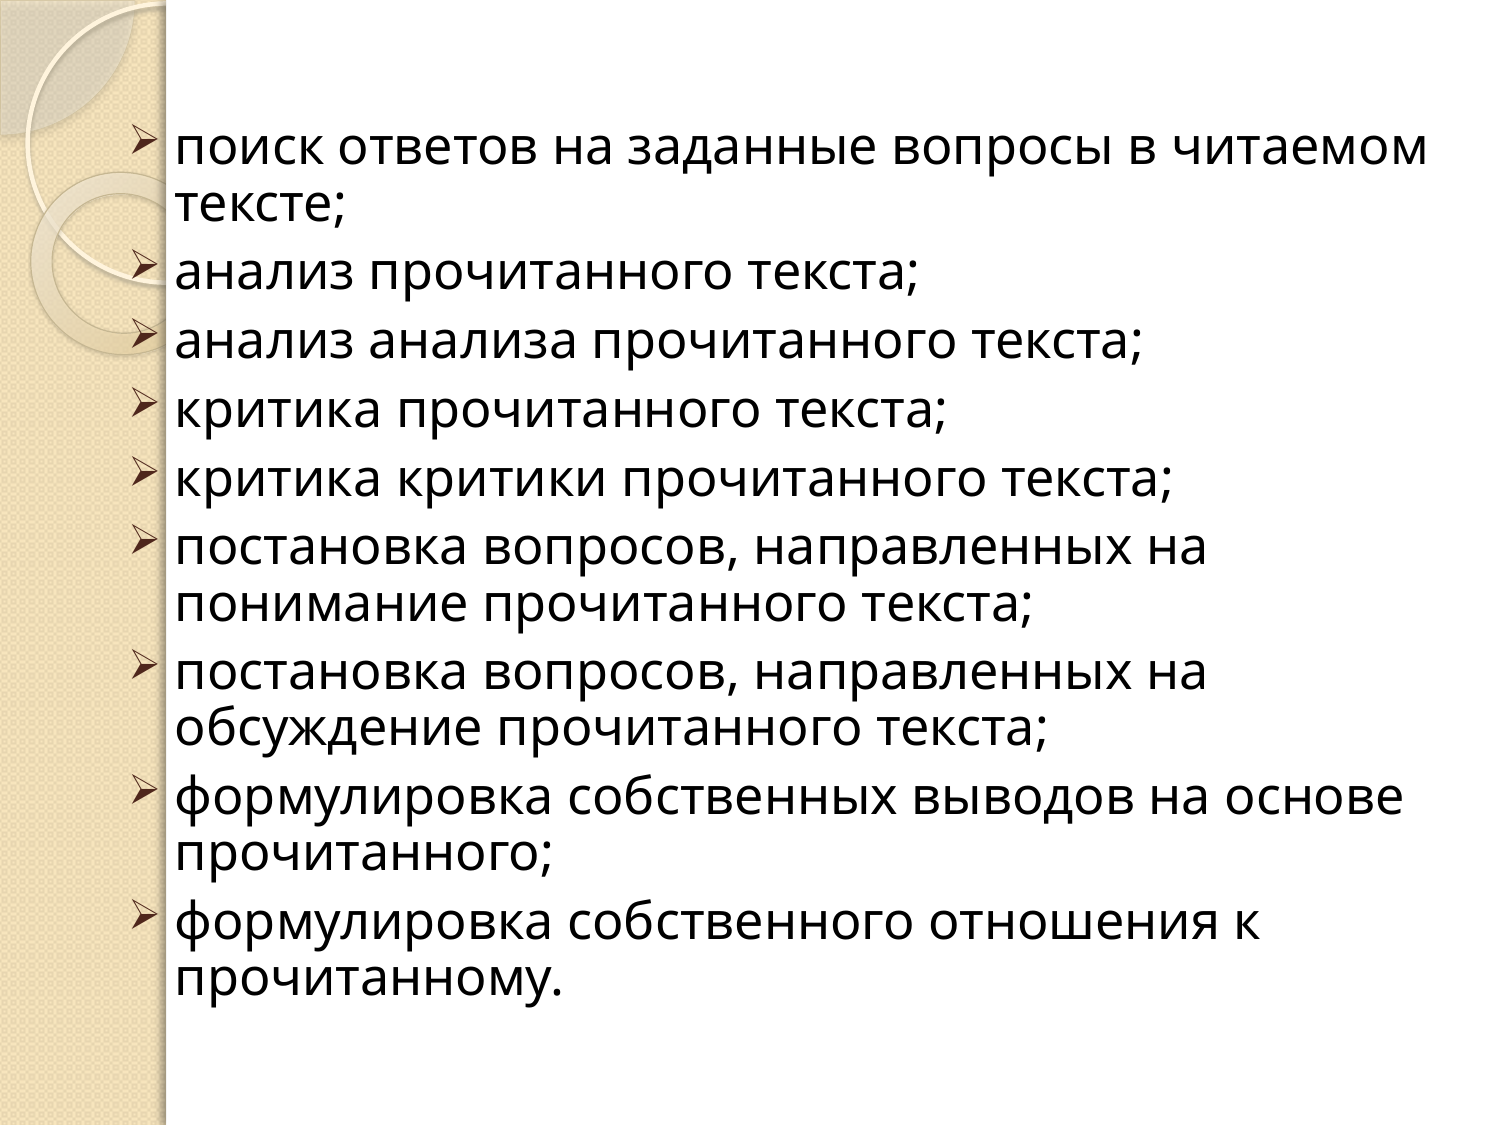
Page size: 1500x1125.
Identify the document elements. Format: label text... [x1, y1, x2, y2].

list поиск ответов на заданные вопросы в читаемом тексте; анализ прочитанного текста; анализ анализа прочитанного текста; критика прочитанного текста; критика критики прочитанного текста; постановка вопросов, направленных на понимание прочитанного текста; постановка вопросов, направленных на обсуждение прочитанного текста; формулировка собственных выводов на основе прочитанного; формулировка собственного отношения к прочитанному. [99, 112, 1463, 1000]
